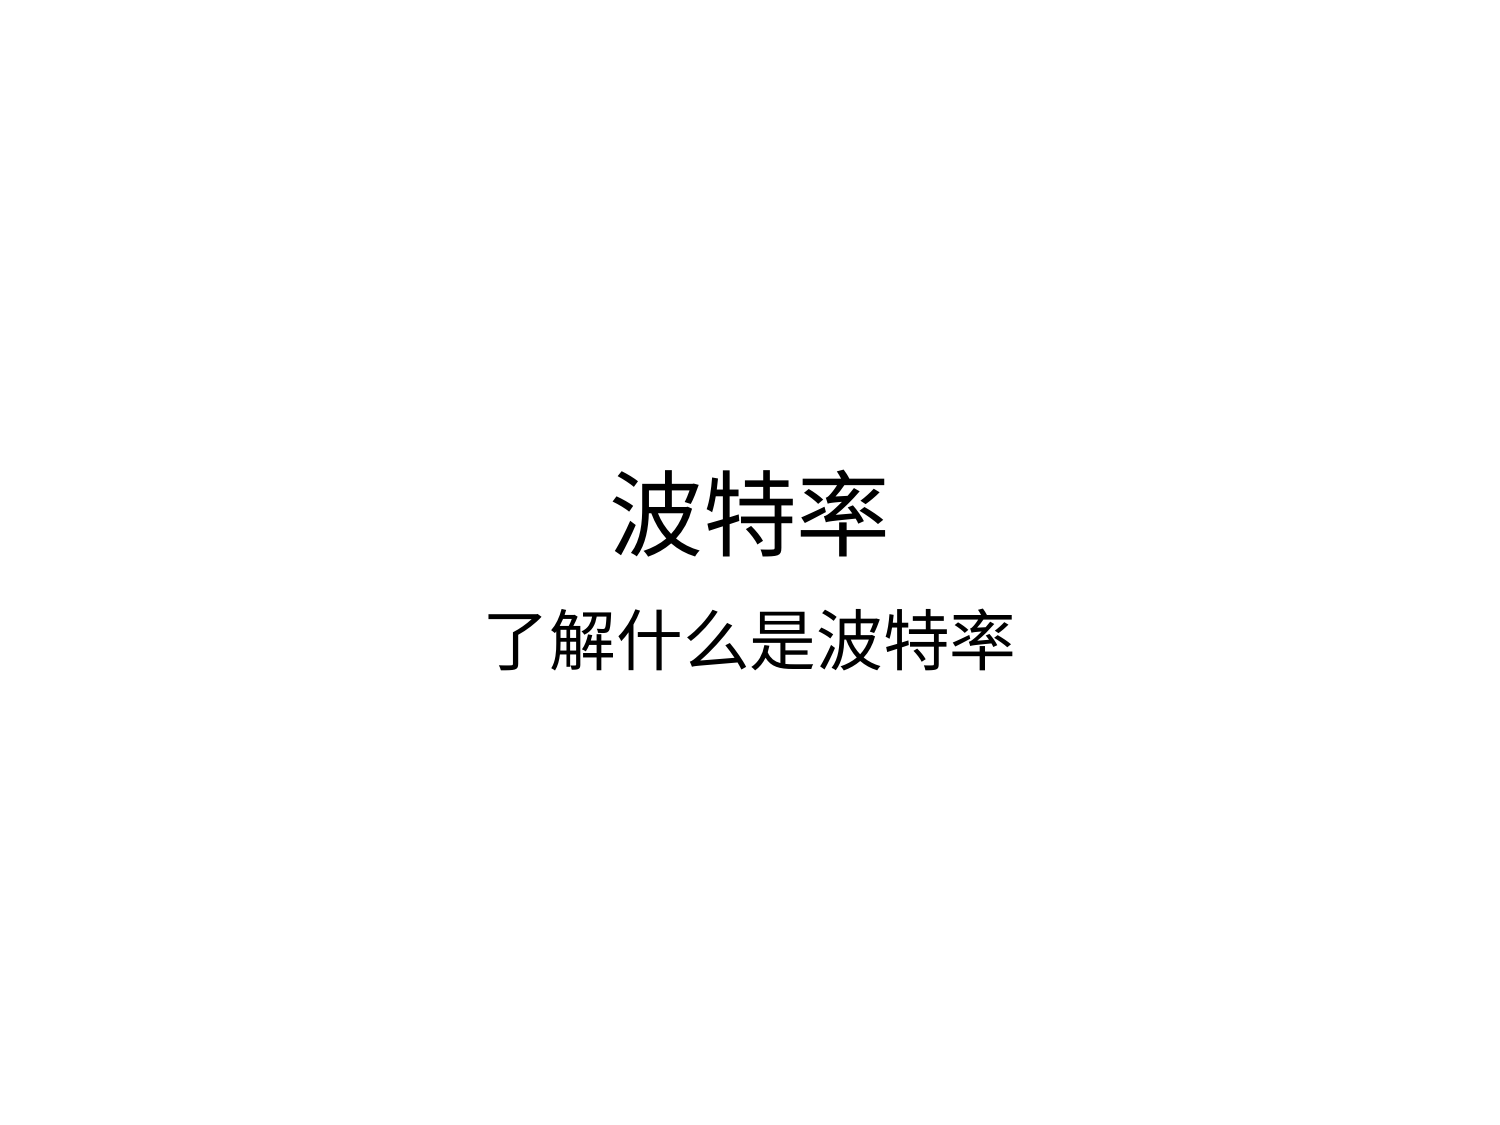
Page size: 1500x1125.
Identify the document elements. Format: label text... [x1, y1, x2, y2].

subtitle 了解什么是波特率 [187, 590, 1313, 863]
title 波特率 [187, 183, 1313, 576]
